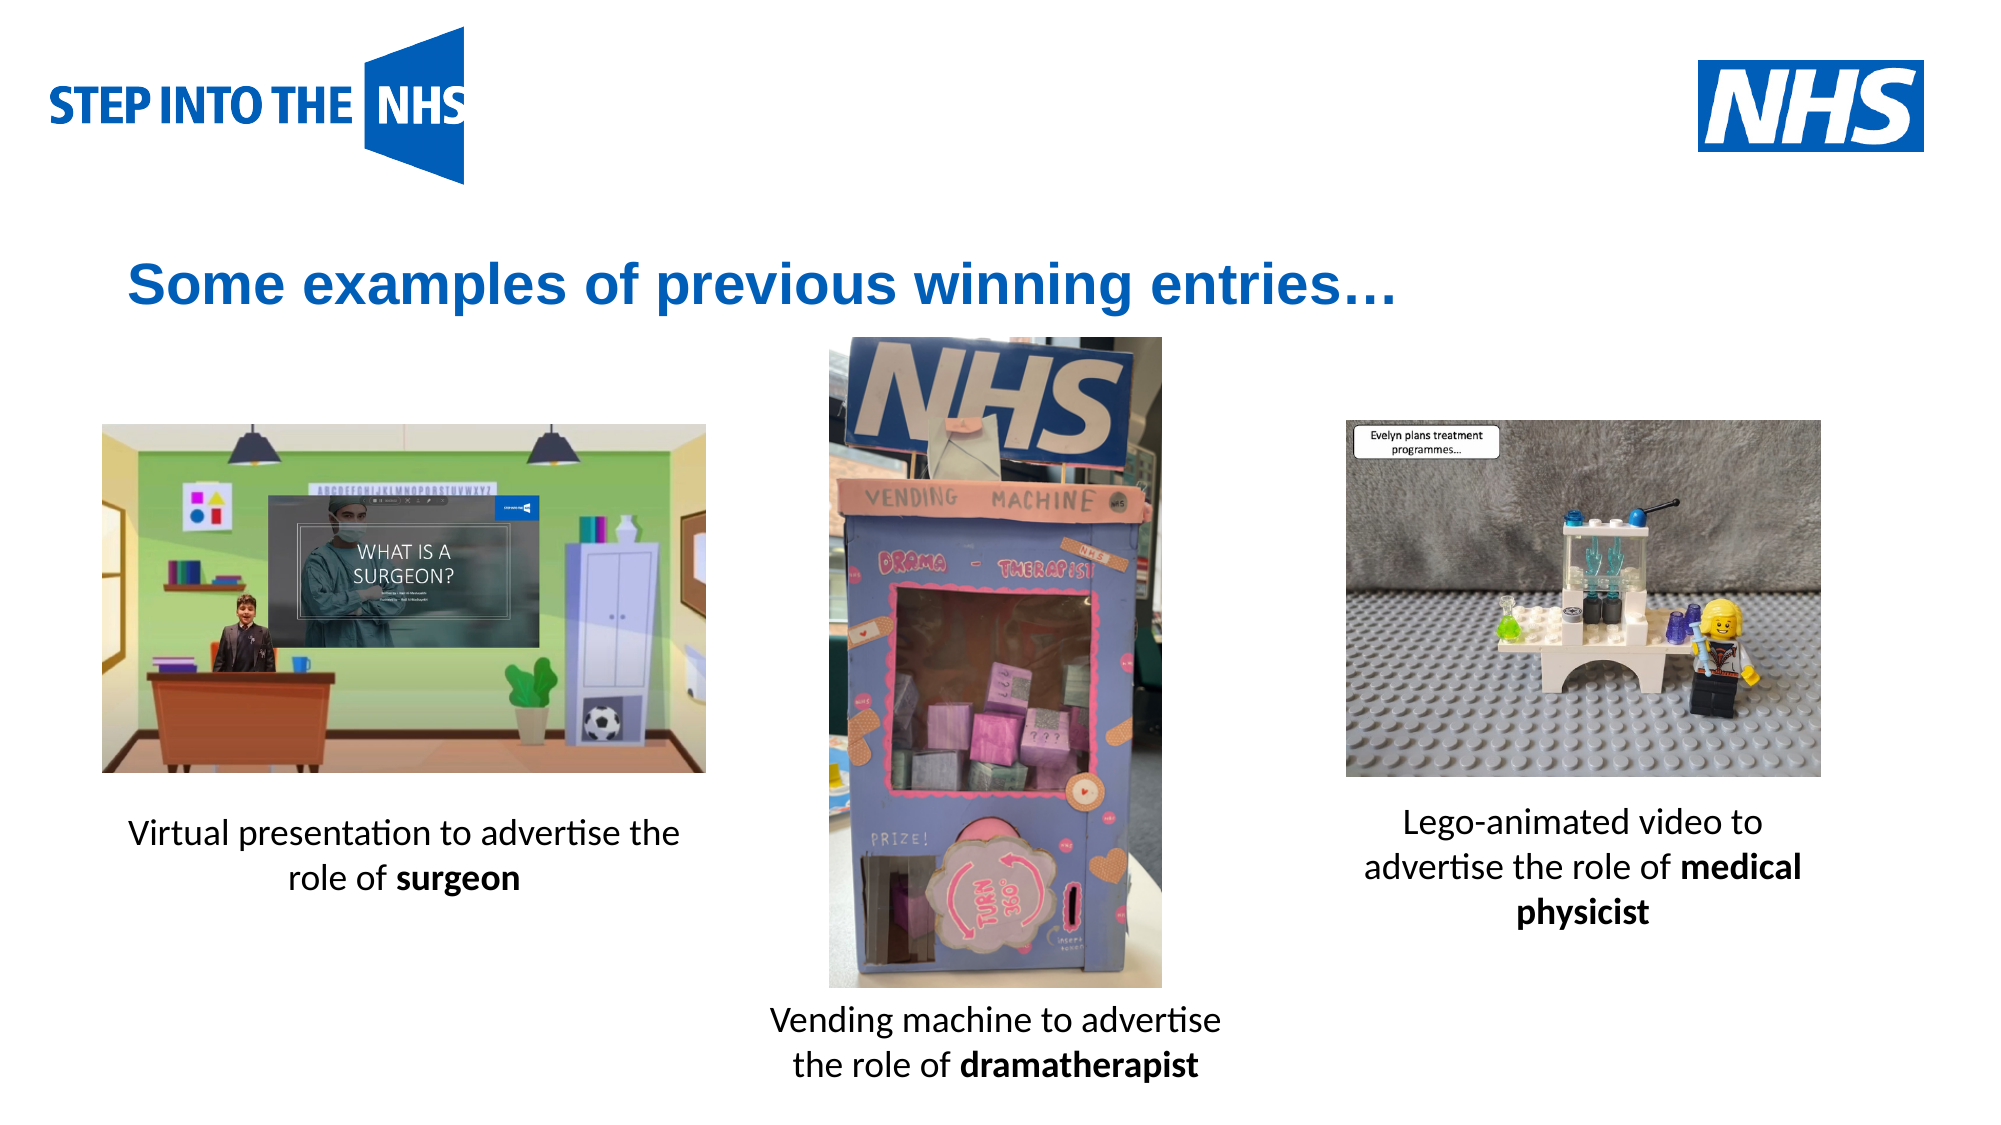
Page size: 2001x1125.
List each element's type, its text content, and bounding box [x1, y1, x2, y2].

picture [1697, 60, 1924, 152]
text_box Some examples of previous winning entries… [112, 235, 1888, 835]
text_box Lego-animated video to advertise the role of medical physicist [1317, 789, 1849, 940]
text_box Virtual presentation to advertise the role of surgeon [95, 800, 713, 906]
picture [1346, 420, 1821, 777]
picture [50, 26, 464, 185]
picture [829, 337, 1162, 988]
picture [102, 424, 706, 773]
text_box Vending machine to advertise the role of dramatherapist [742, 987, 1250, 1093]
